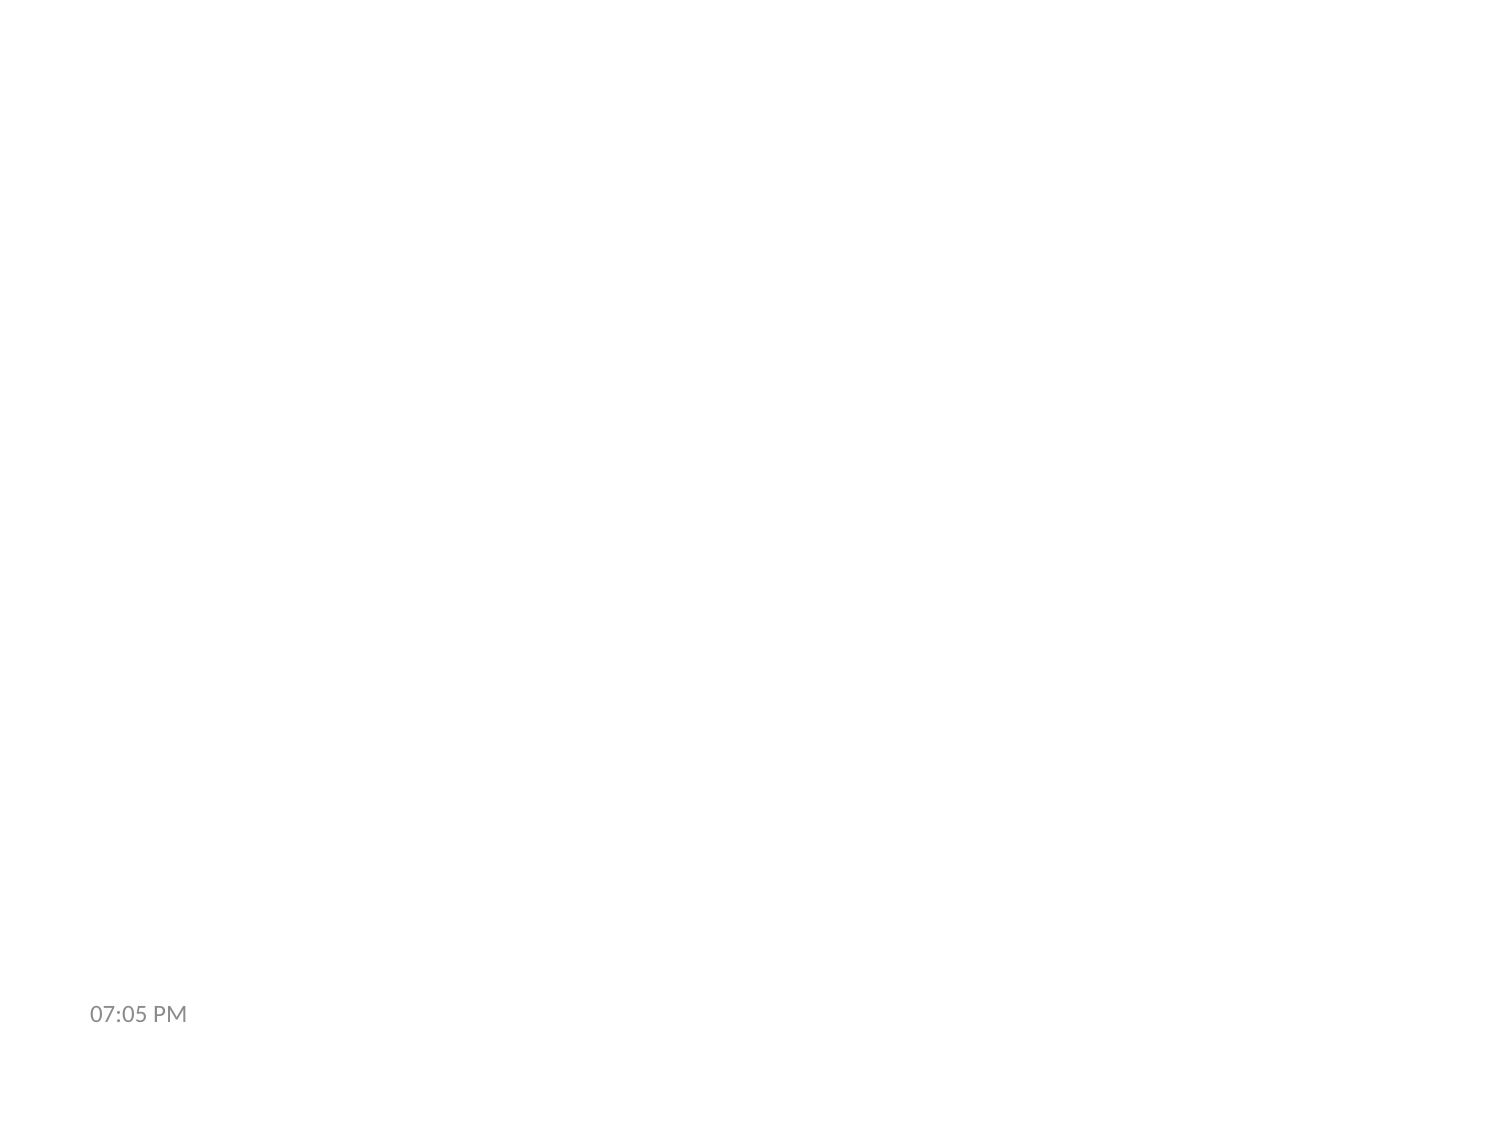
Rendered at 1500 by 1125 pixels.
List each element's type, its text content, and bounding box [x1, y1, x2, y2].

text_box 3:35 PM [75, 982, 425, 1043]
